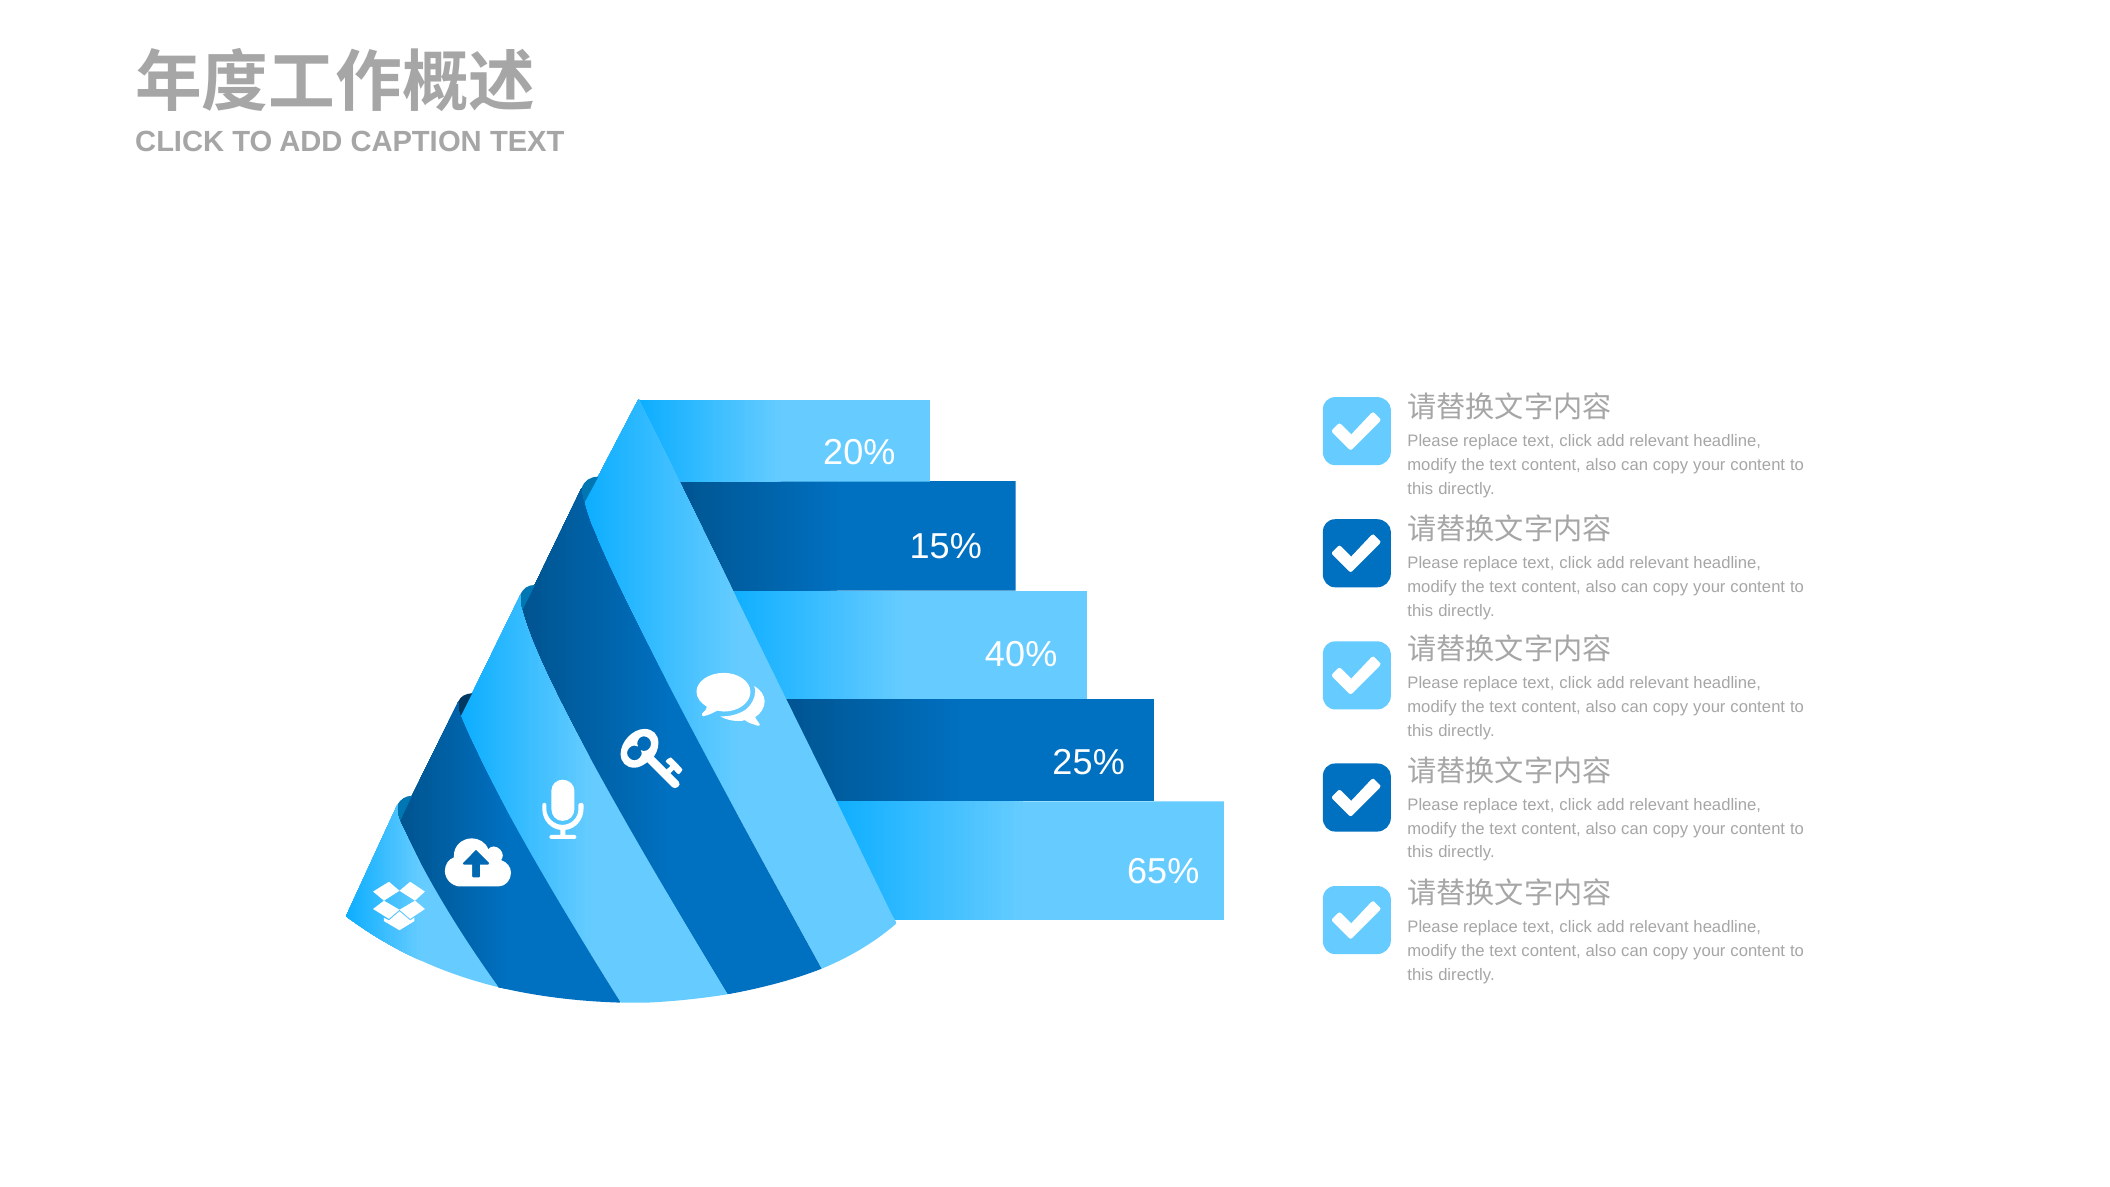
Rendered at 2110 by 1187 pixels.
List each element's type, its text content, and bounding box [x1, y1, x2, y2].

text_box 65% [1127, 839, 1200, 892]
text_box [822, 771, 897, 969]
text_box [346, 795, 499, 988]
text_box [822, 698, 1155, 802]
text_box Please replace text, click add relevant headline, modify the text content, also can copy your content to this directly. [1407, 425, 1808, 498]
text_box 25% [1052, 729, 1126, 782]
text_box [640, 399, 930, 482]
text_box 请替换文字内容 [1407, 381, 1710, 424]
text_box [1322, 397, 1391, 466]
text_box [1322, 641, 1391, 710]
text_box Please replace text, click add relevant headline, modify the text content, also can copy your content to this directly. [1407, 789, 1808, 862]
text_box 20% [822, 419, 896, 472]
text_box [822, 481, 1016, 591]
text_box 请替换文字内容 [1407, 623, 1710, 666]
text_box [838, 801, 1225, 920]
text_box [1322, 519, 1391, 588]
text_box 请替换文字内容 [1407, 867, 1710, 910]
text_box 15% [909, 513, 983, 566]
text_box 年度工作概述 [135, 38, 596, 119]
text_box Please replace text, click add relevant headline, modify the text content, also can copy your content to this directly. [1407, 547, 1808, 620]
text_box [1322, 886, 1391, 955]
text_box [822, 590, 1088, 698]
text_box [399, 693, 621, 1003]
text_box [598, 399, 677, 476]
text_box 请替换文字内容 [1407, 745, 1710, 788]
text_box [1322, 763, 1391, 832]
text_box 40% [984, 621, 1058, 674]
text_box Please replace text, click add relevant headline, modify the text content, also can copy your content to this directly. [1407, 667, 1808, 740]
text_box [521, 476, 822, 995]
text_box CLICK TO ADD CAPTION TEXT [135, 122, 596, 158]
text_box Please replace text, click add relevant headline, modify the text content, also can copy your content to this directly. [1407, 911, 1808, 984]
text_box 请替换文字内容 [1407, 503, 1710, 546]
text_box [460, 584, 728, 1003]
